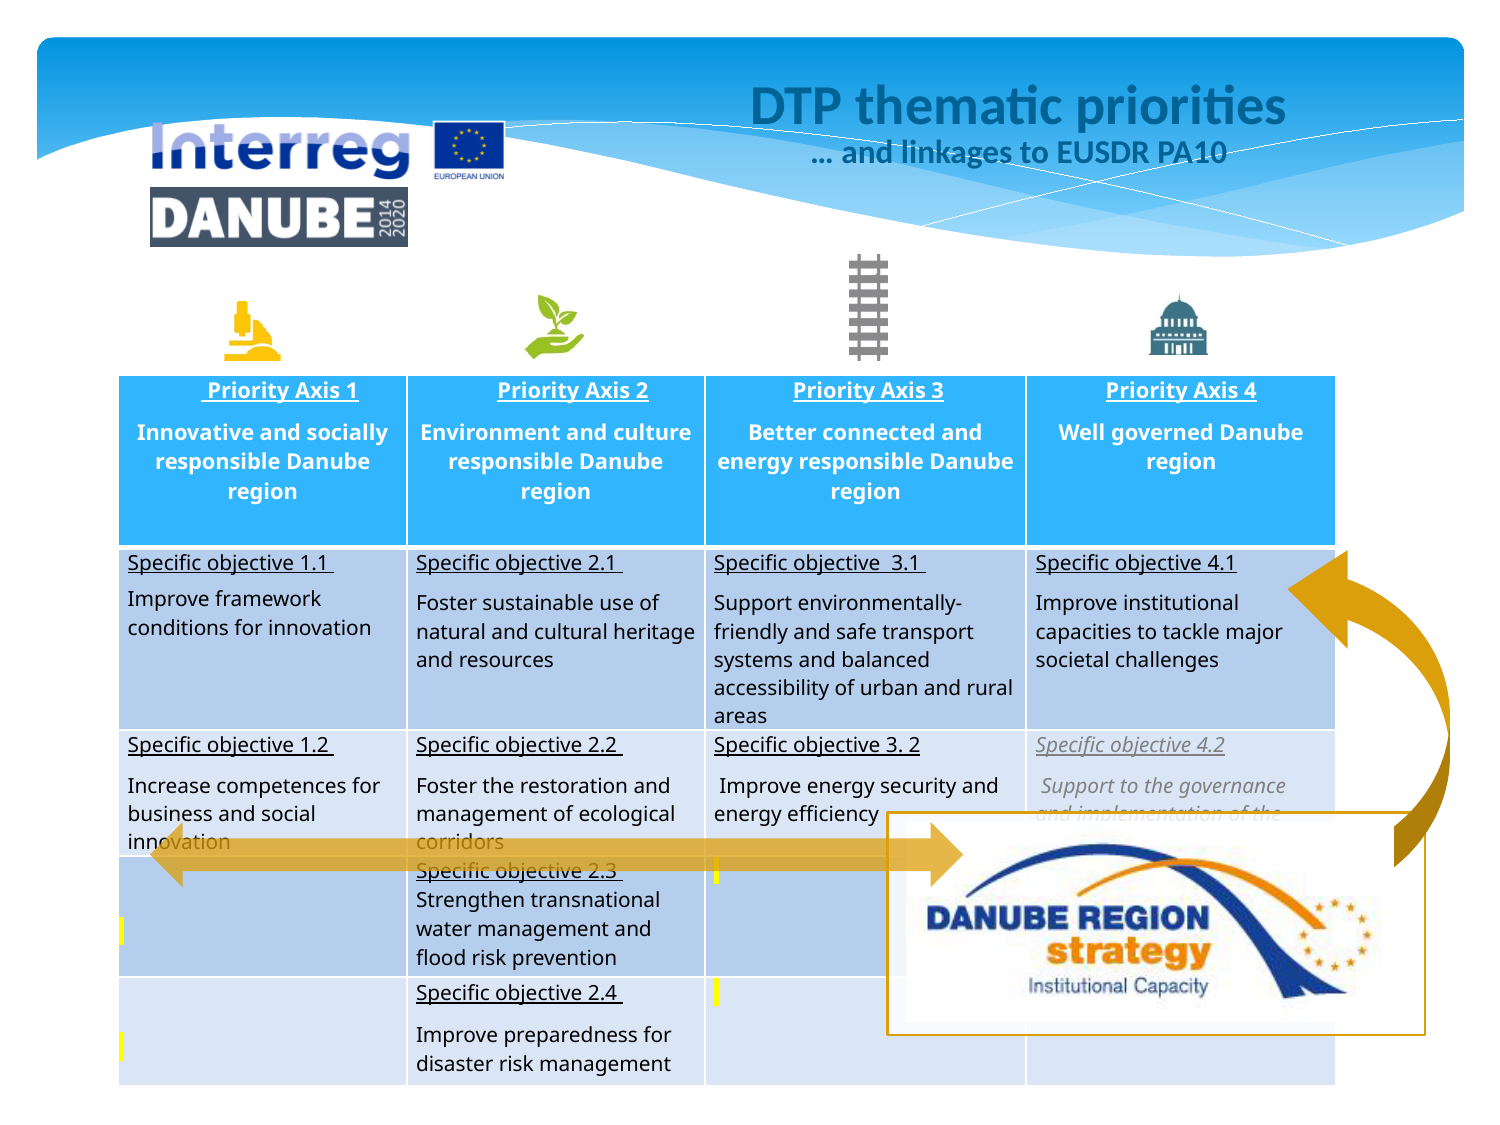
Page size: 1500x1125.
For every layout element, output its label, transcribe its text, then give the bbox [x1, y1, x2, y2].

table_cell [119, 857, 406, 976]
table_header Priority Axis 2 Environment and culture responsible Danube region [408, 376, 704, 545]
table_header Priority Axis 4 Well governed Danube region [1027, 376, 1335, 545]
table_cell Specific objective 4.2 Support to the governance and implementation of the EUSDR [1027, 731, 1335, 811]
table_cell Specific objective 2.2 Foster the restoration and management of ecological corridors [408, 731, 704, 837]
table_cell [706, 978, 1025, 1085]
table_cell [119, 978, 406, 1085]
table_cell Specific objective 3.1 Support environmentally-friendly and safe transport systems and balanced accessibility of urban and rural areas [706, 550, 1025, 729]
picture [224, 300, 281, 361]
picture [1149, 293, 1209, 355]
table_cell [1027, 1036, 1335, 1085]
table_cell Specific objective 2.1 Foster sustainable use of natural and cultural heritage and resources [408, 550, 704, 729]
text_box [1286, 549, 1452, 865]
table_cell Specific objective 3. 2 Improve energy security and energy efficiency [706, 731, 1025, 837]
table_cell Specific objective 1.1 Improve framework conditions for innovation [119, 550, 406, 729]
table_header Priority Axis 1 Innovative and socially responsible Danube region [119, 376, 406, 545]
text_box [886, 837, 1426, 1036]
text_box [886, 811, 1408, 837]
table_cell [706, 873, 886, 976]
text_box [149, 820, 900, 889]
table_cell Specific objective 2.4 Improve preparedness for disaster risk management [408, 978, 704, 1085]
picture [524, 295, 584, 359]
picture [849, 254, 888, 361]
table_cell Specific objective 2.3 Strengthen transnational water management and flood risk prevention [408, 873, 704, 976]
text_box DTP thematic priorities … and linkages to EUSDR PA10 [587, 75, 1450, 263]
table_cell Specific objective 4.1 Improve institutional capacities to tackle major societal challenges [1027, 550, 1335, 729]
picture [118, 88, 538, 248]
picture [905, 821, 1394, 1023]
table_header Priority Axis 3 Better connected and energy responsible Danube region [706, 376, 1025, 545]
table_cell Specific objective 1.2 Increase competences for business and social innovation [119, 731, 406, 855]
